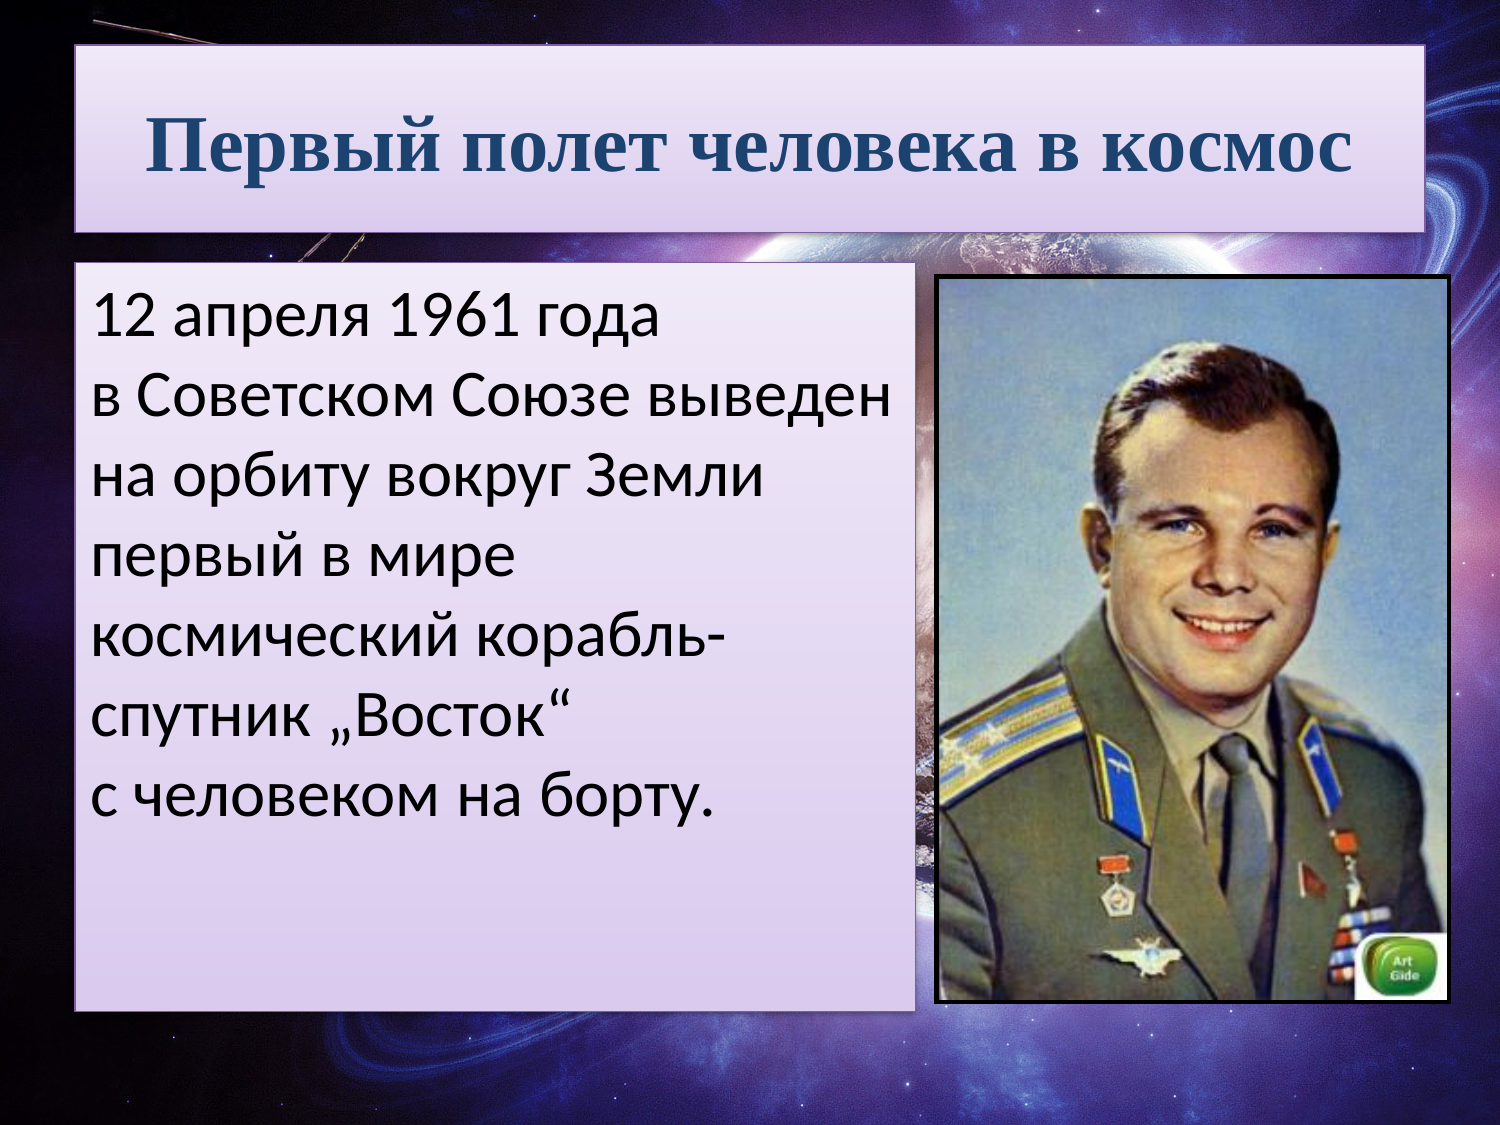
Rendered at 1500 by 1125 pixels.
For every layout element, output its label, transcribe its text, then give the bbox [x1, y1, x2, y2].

list 12 апреля 1961 года в Советском Союзе выведен на орбиту вокруг Земли первый в мире космический корабль-спутник „Восток“ с человеком на борту. [74, 262, 916, 1012]
picture [0, 0, 1500, 1125]
title Первый полет человека в космос [74, 44, 1426, 233]
